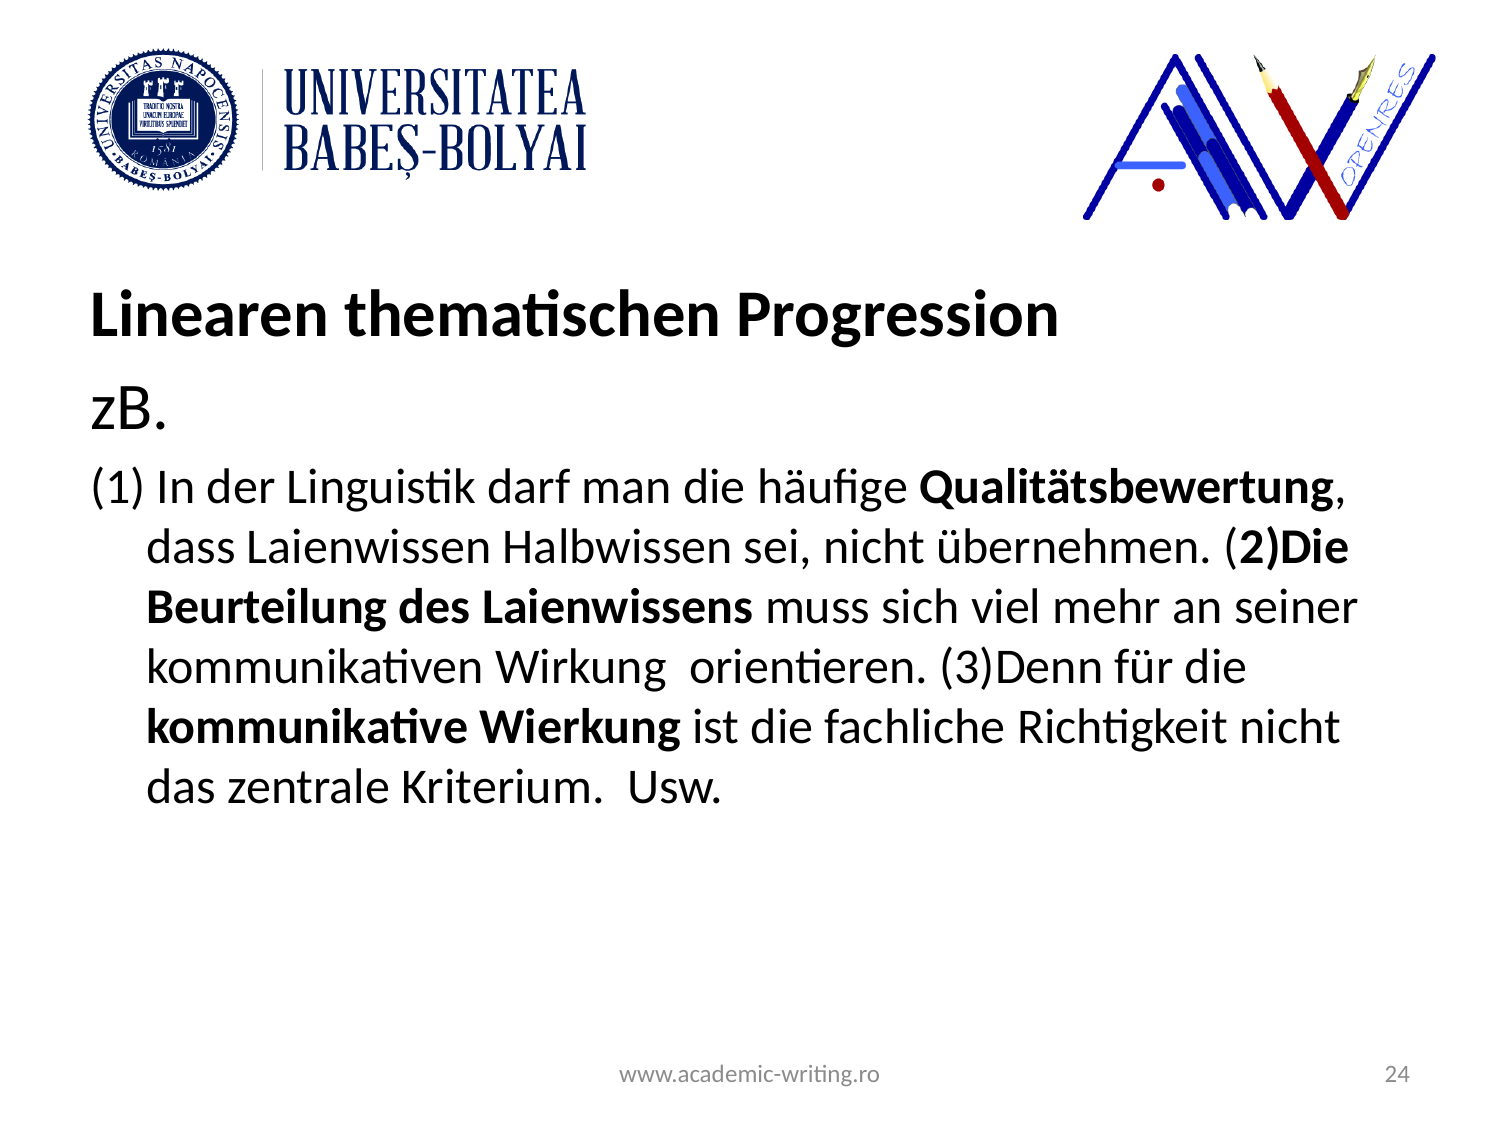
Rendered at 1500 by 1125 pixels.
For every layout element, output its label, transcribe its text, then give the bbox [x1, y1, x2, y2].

footer www.academic-writing.ro [512, 1042, 988, 1103]
picture [1083, 54, 1436, 220]
picture [76, 42, 597, 197]
slide_number 24 [1074, 1042, 1425, 1103]
list Linearen thematischen Progression zB. (1) In der Linguistik darf man die häufige Qualitätsbewertung, dass Laienwissen Halbwissen sei, nicht übernehmen. (2)Die Beurteilung des Laienwissens muss sich viel mehr an seiner kommunikativen Wirkung orientieren. (3)Denn für die kommunikative Wierkung ist die fachliche Richtigkeit nicht das zentrale Kriterium. Usw. [75, 262, 1425, 1005]
